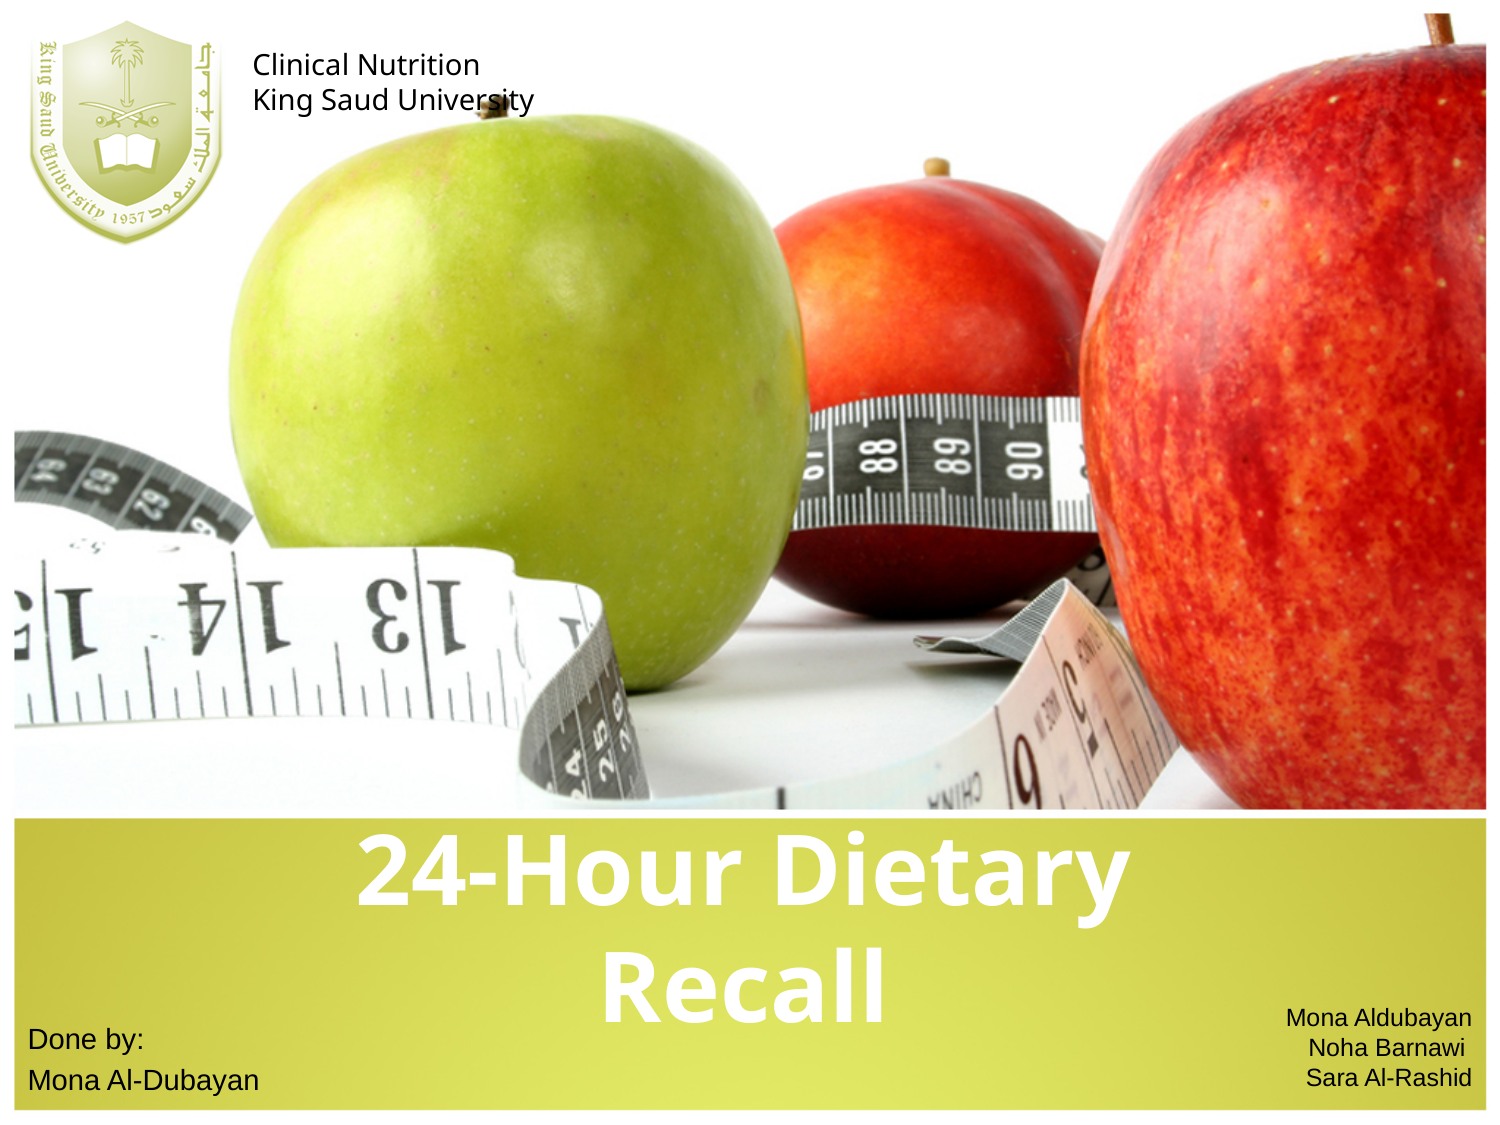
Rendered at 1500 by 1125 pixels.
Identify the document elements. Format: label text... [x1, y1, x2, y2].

text_box Clinical Nutrition King Saud University [254, 39, 600, 124]
text_box Mona Aldubayan Noha Barnawi Sara Al-Rashid [1237, 993, 1488, 1099]
picture [0, 0, 1500, 1125]
title 24-Hour Dietary Recall [337, 836, 1151, 1013]
subtitle Done by: Mona Al-Dubayan [12, 1012, 288, 1113]
